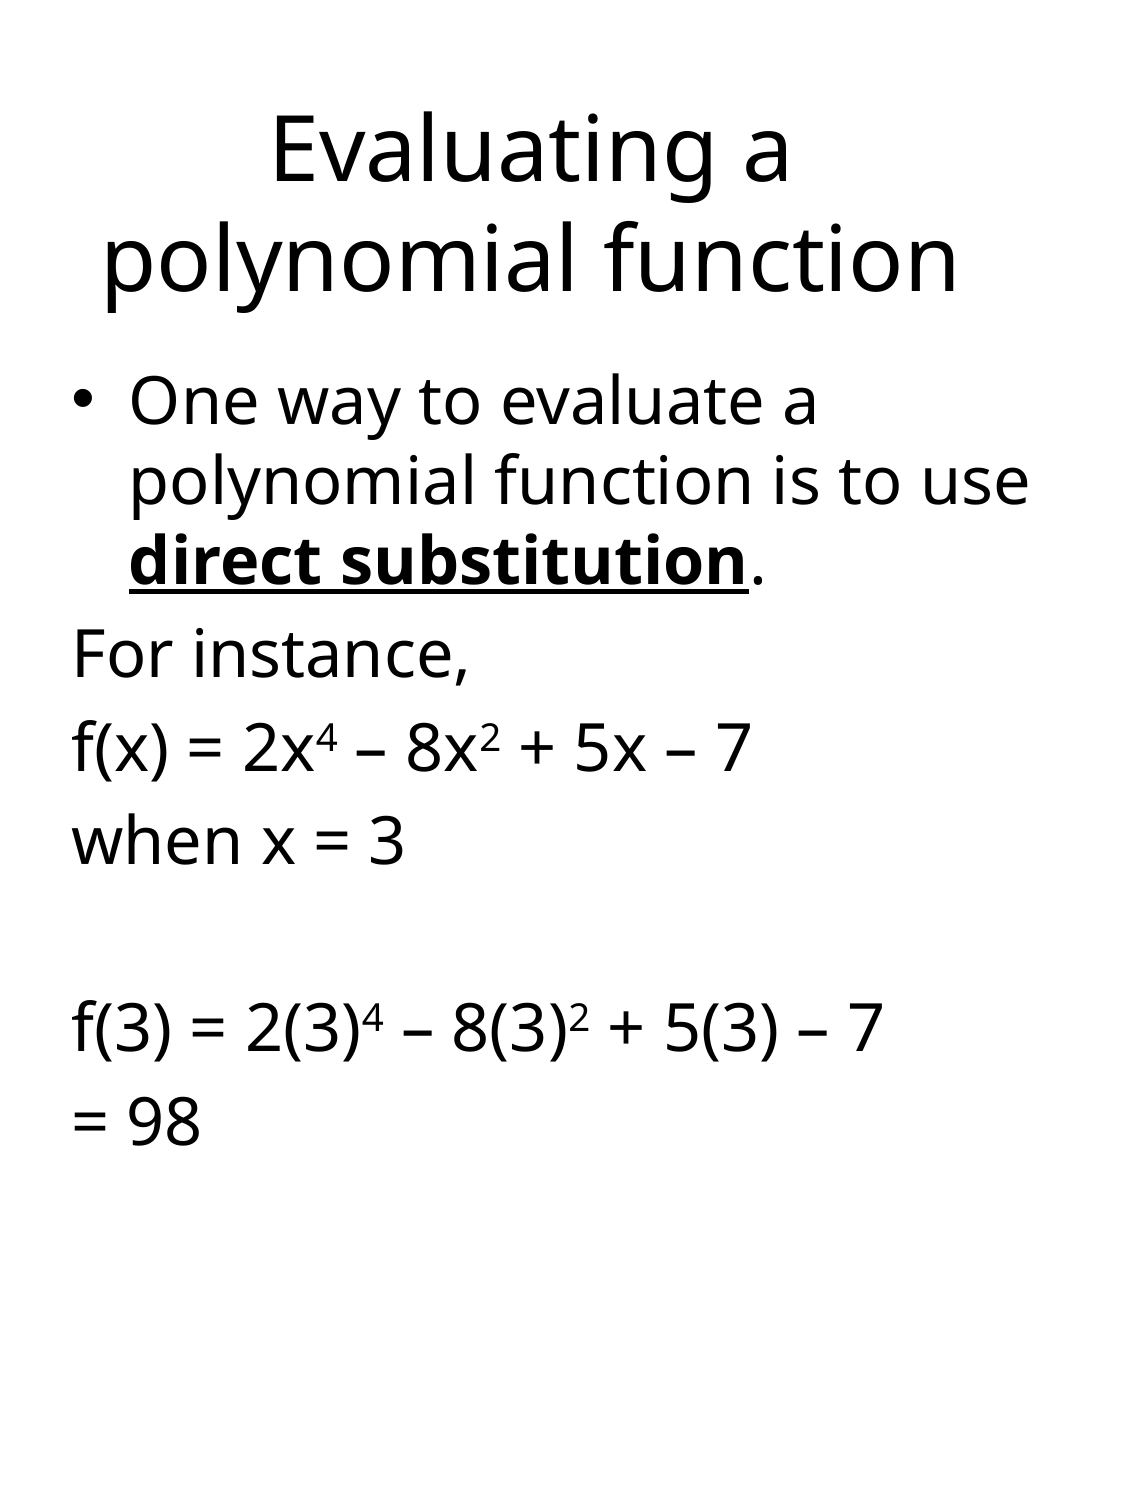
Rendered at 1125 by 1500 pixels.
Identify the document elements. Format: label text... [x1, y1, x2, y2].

list One way to evaluate a polynomial function is to use direct substitution. For instance, f(x) = 2x4 – 8x2 + 5x – 7 when x = 3 f(3) = 2(3)4 – 8(3)2 + 5(3) – 7 = 98 [56, 350, 1069, 1340]
title Evaluating a polynomial function [24, 50, 1038, 350]
